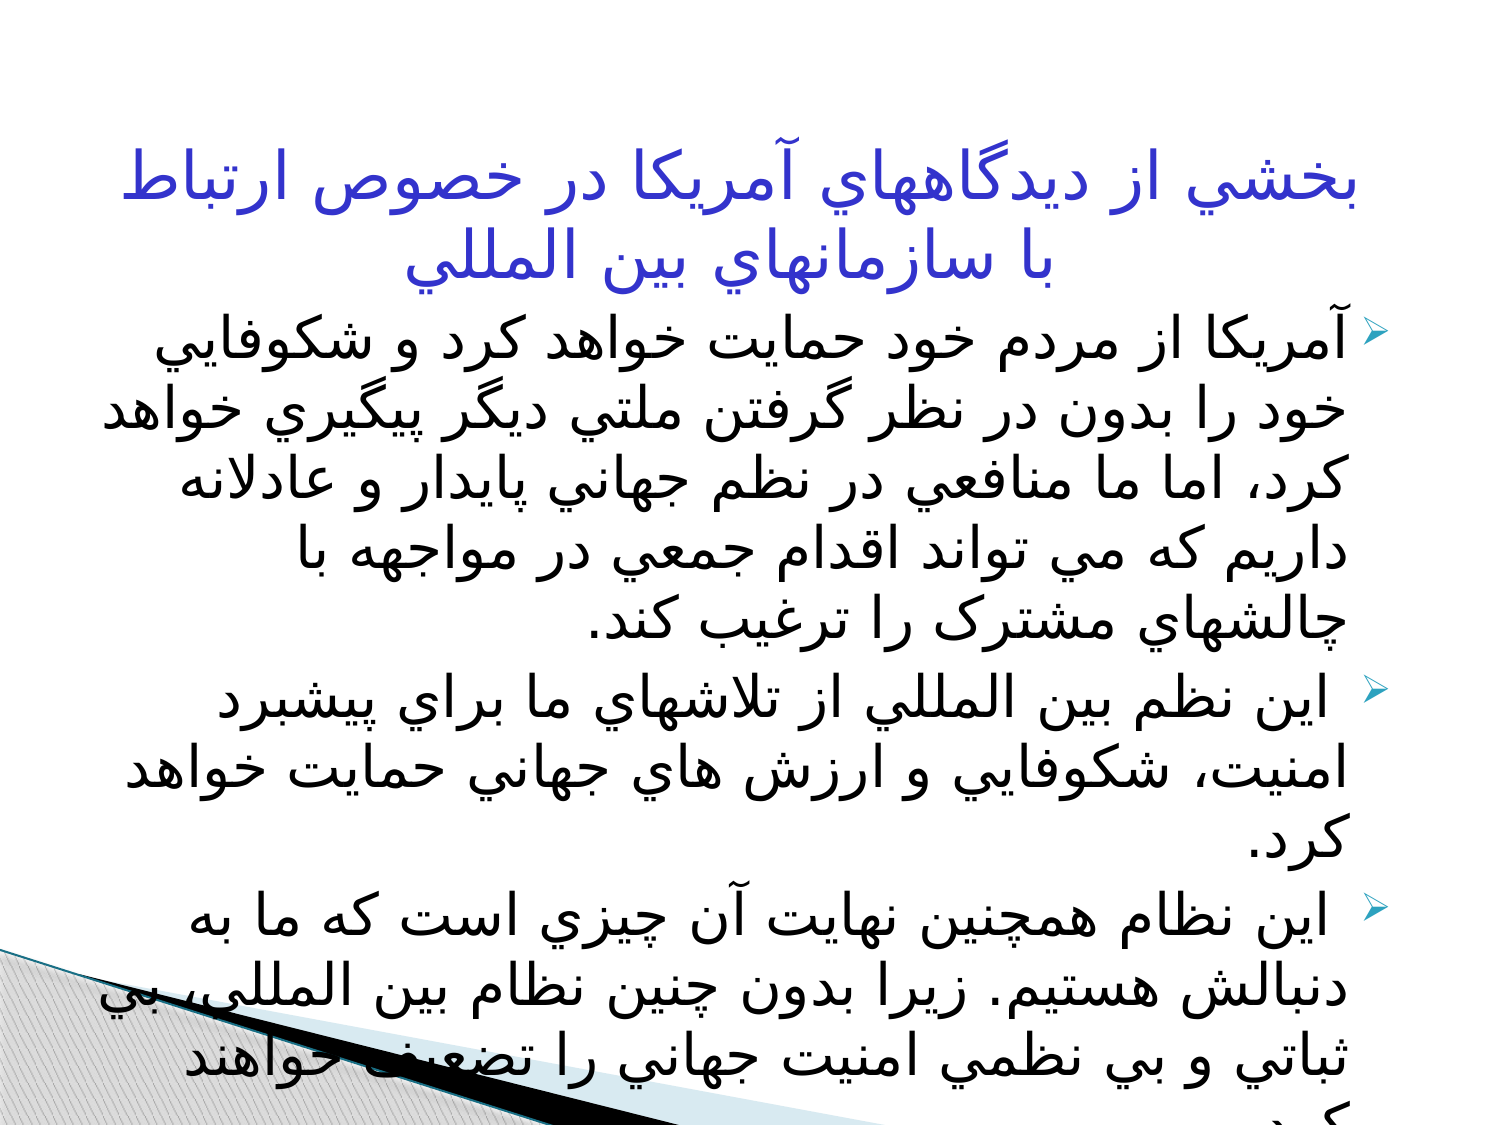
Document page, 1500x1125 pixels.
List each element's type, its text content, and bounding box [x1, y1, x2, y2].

list بخشي از ديدگاههاي آمريكا در خصوص ارتباط با سازمانهاي بين المللي آمريکا از مردم خود حمايت خواهد کرد و شکوفايي خود را بدون در نظر گرفتن ملتي ديگر پيگيري خواهد کرد، اما ما منافعي در نظم جهاني پايدار و عادلانه داريم که مي تواند اقدام جمعي در مواجهه با چالشهاي مشترک را ترغيب کند. اين نظم بين المللي از تلاشهاي ما براي پيشبرد امنيت، شکوفايي و ارزش هاي جهاني حمايت خواهد کرد. اين نظام همچنين نهايت آن چيزي است که ما به دنبالش هستيم. زيرا بدون چنين نظام بين المللي، بي ثباتي و بي نظمي امنيت جهاني را تضعيف خواهند کرد. [75, 125, 1425, 986]
